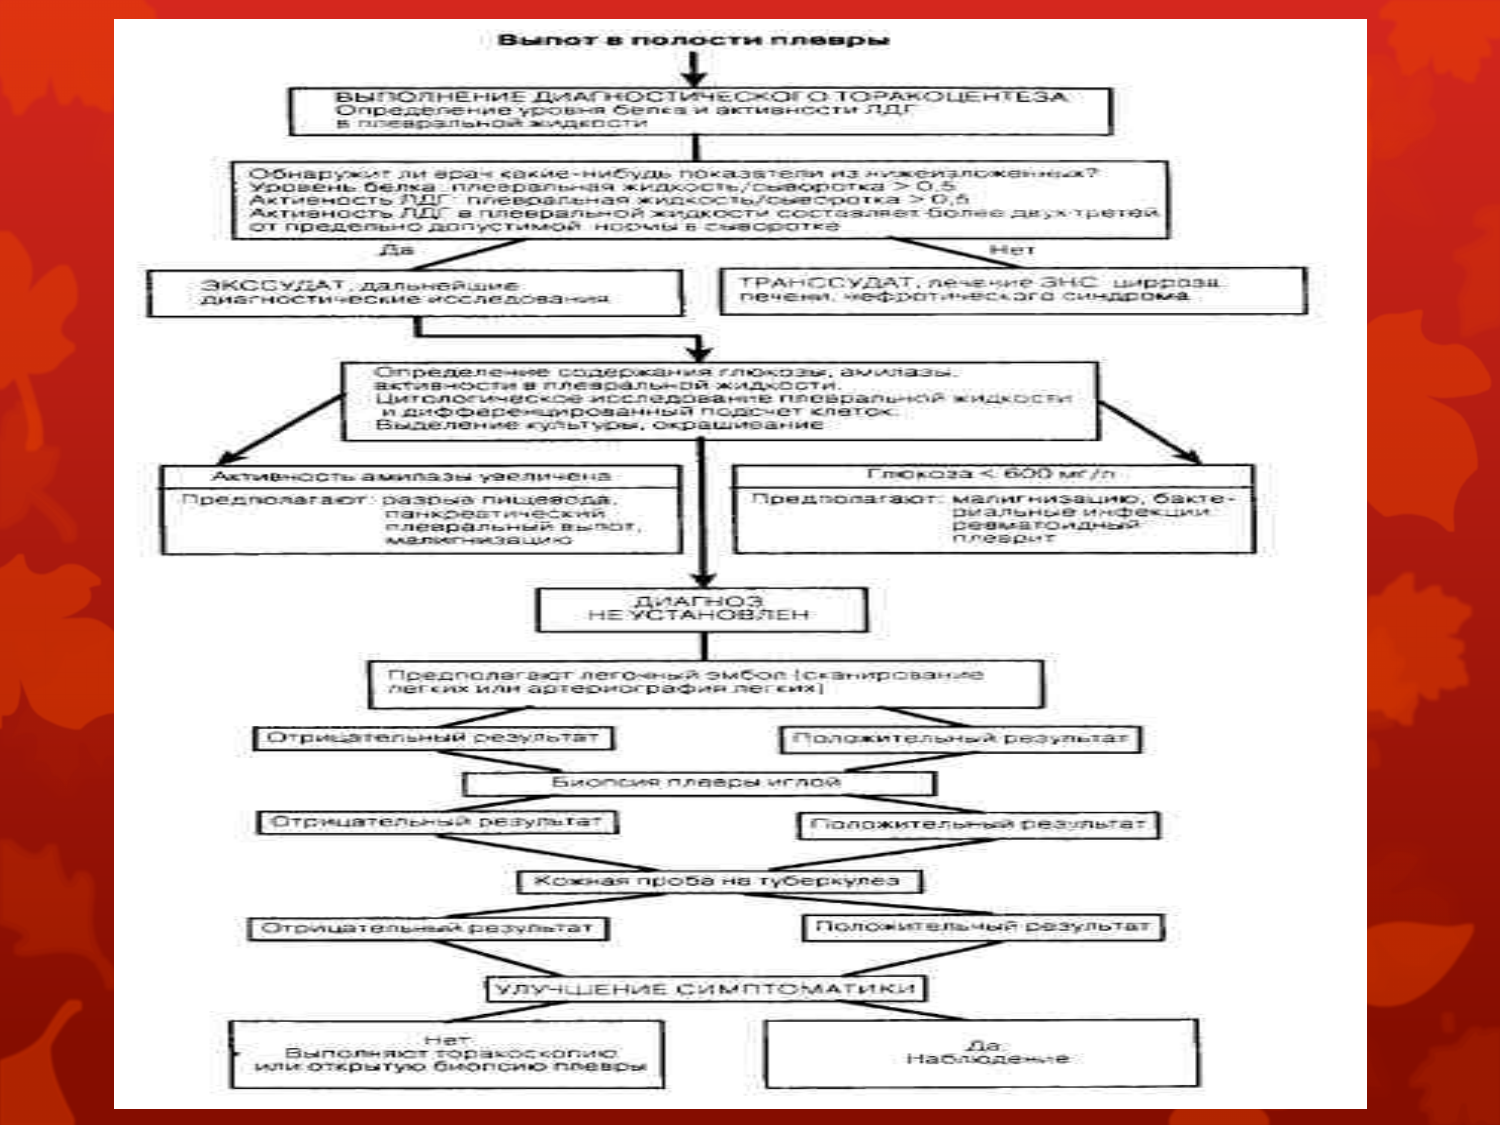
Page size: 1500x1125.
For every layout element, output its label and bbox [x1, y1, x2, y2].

picture [113, 18, 1367, 1110]
